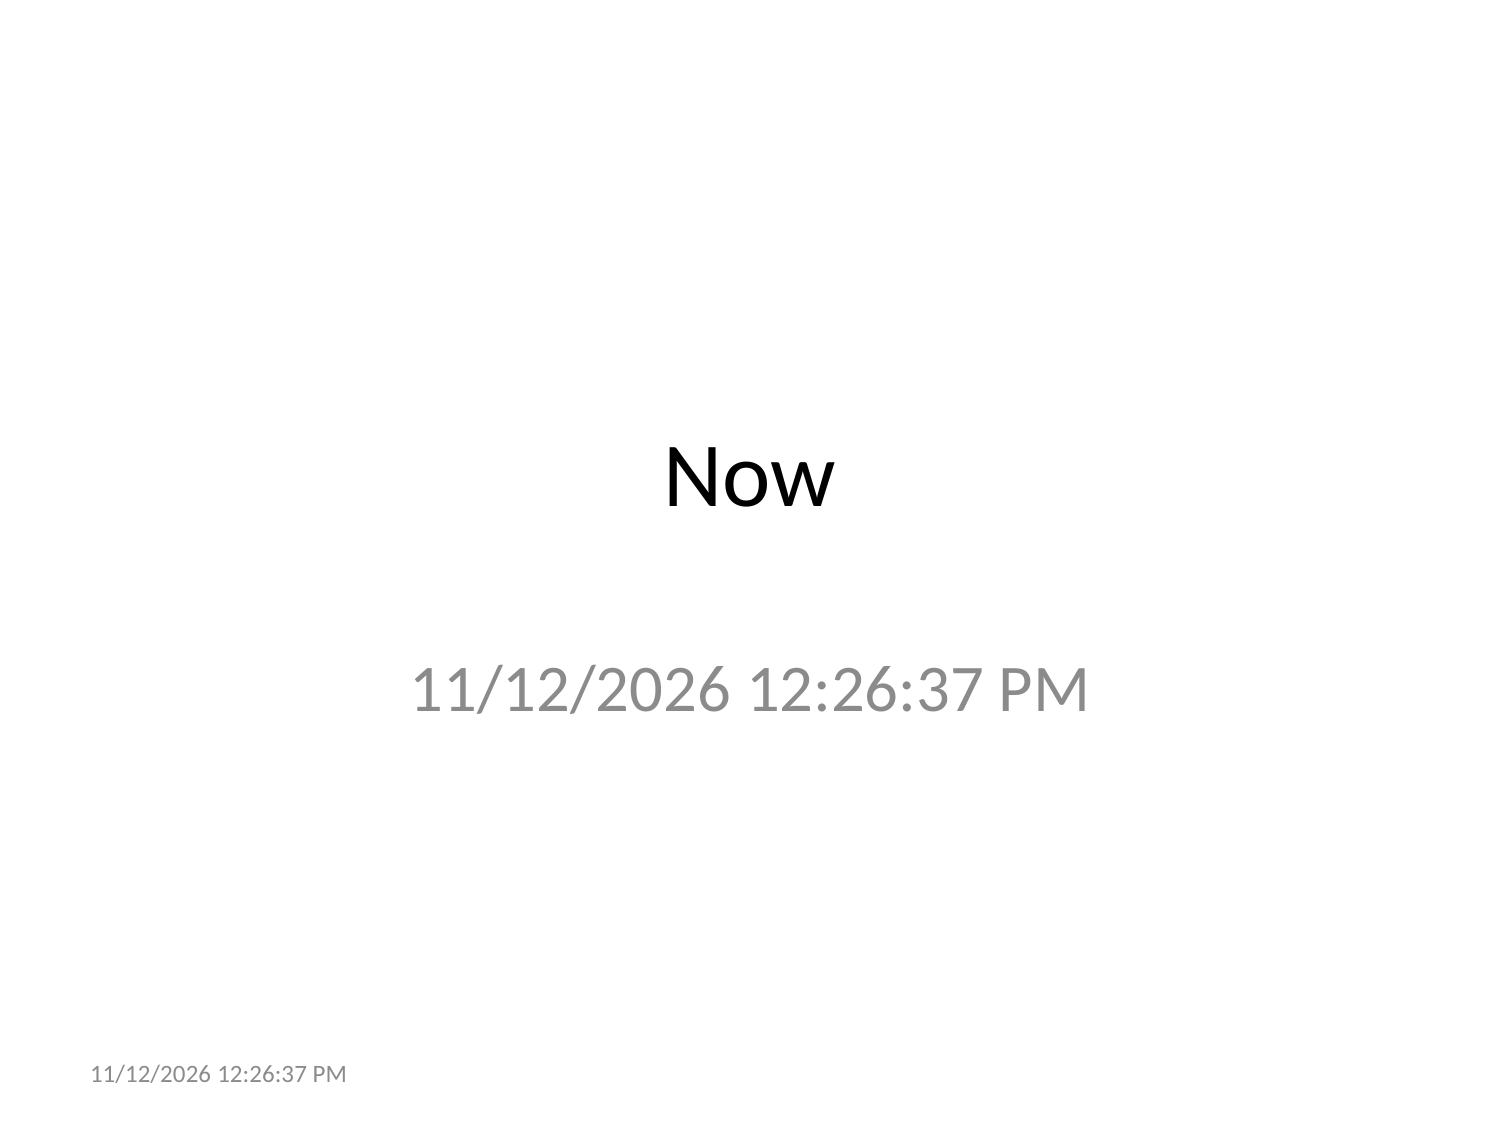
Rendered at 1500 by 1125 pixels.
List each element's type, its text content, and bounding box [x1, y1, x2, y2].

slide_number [75, 1042, 425, 1103]
subtitle 2011-12-19 10:20:04 AM [225, 637, 1275, 925]
title Now [112, 349, 1388, 591]
